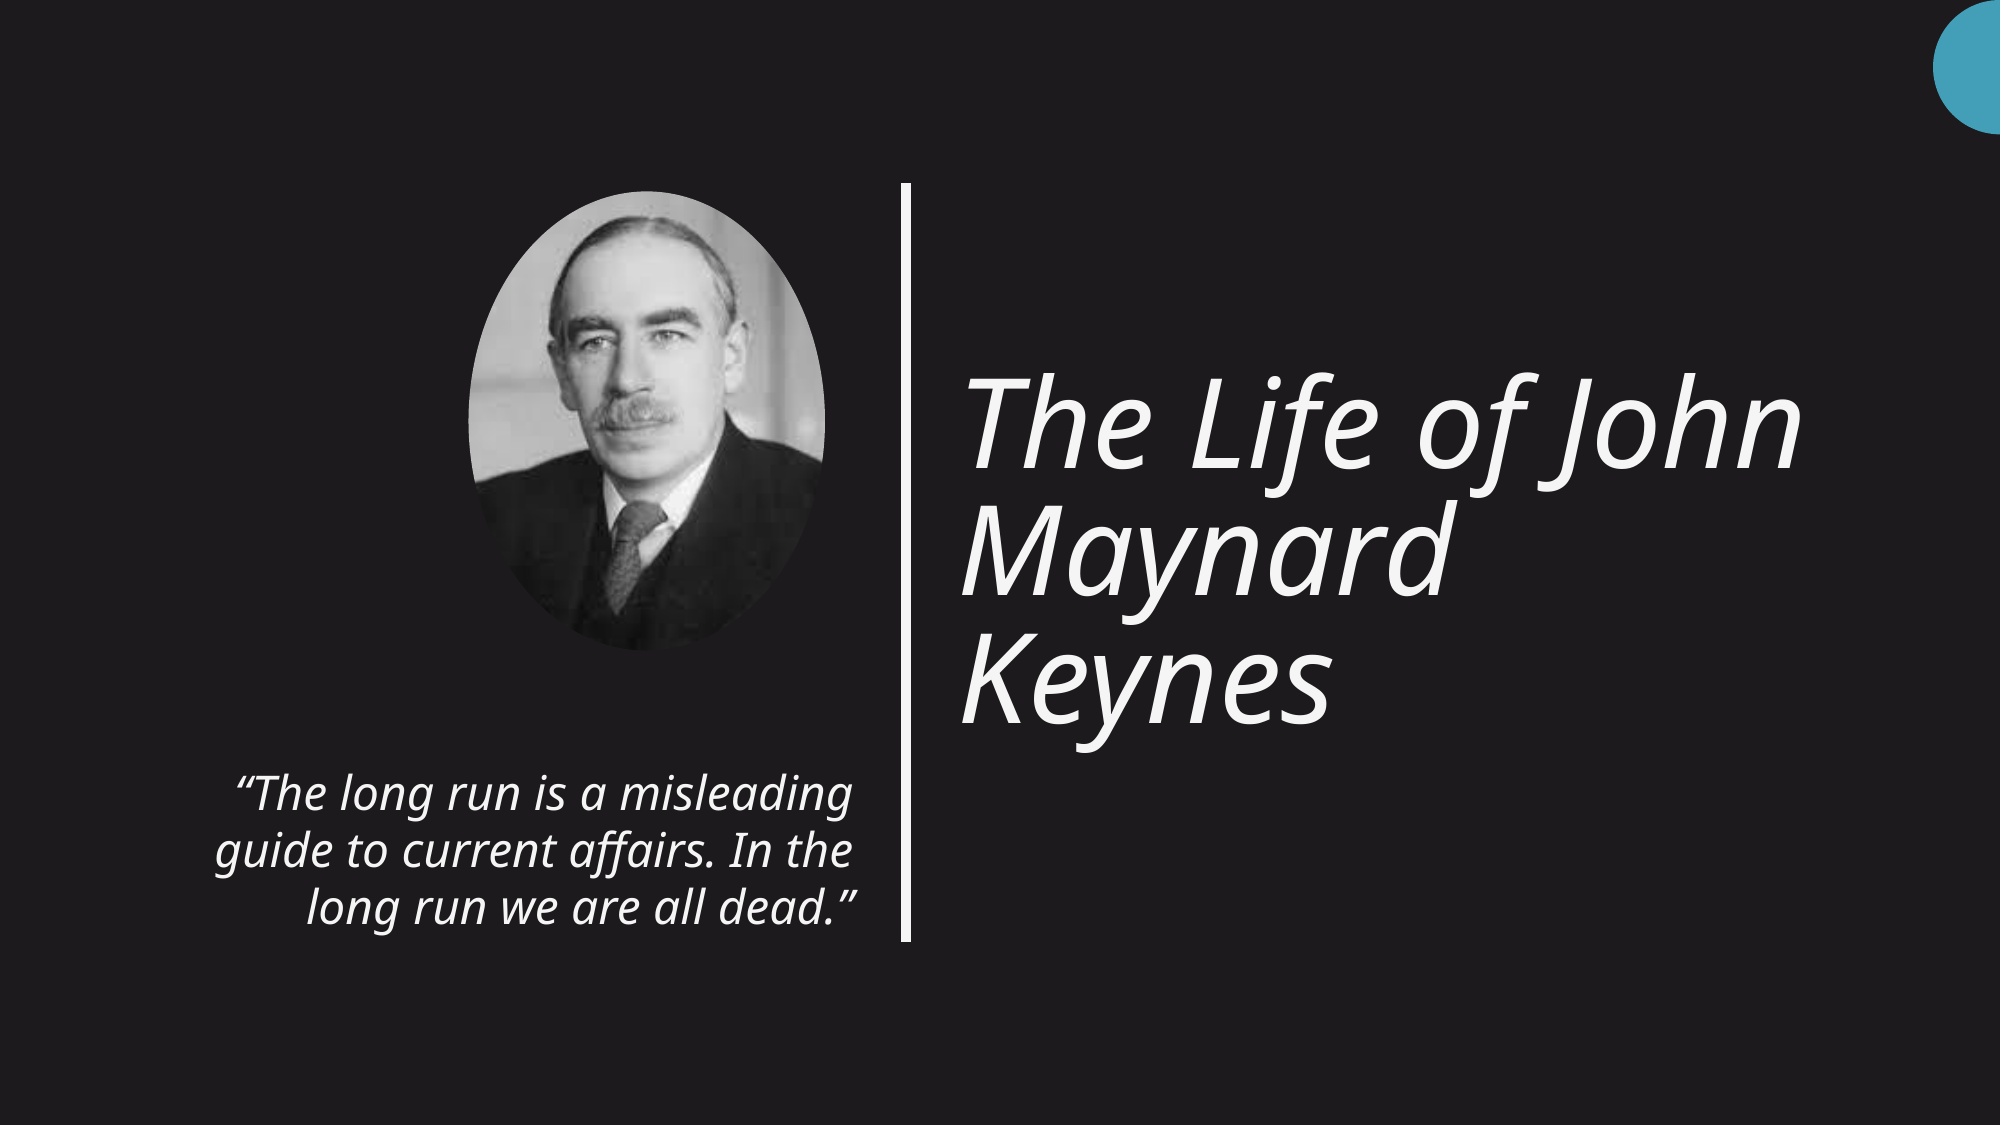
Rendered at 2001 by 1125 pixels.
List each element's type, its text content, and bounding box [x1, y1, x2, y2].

picture [468, 191, 825, 651]
title The Life of John Maynard Keynes [942, 207, 1873, 908]
subtitle “The long run is a misleading guide to current affairs. In the long run we are all dead.” [109, 680, 870, 942]
